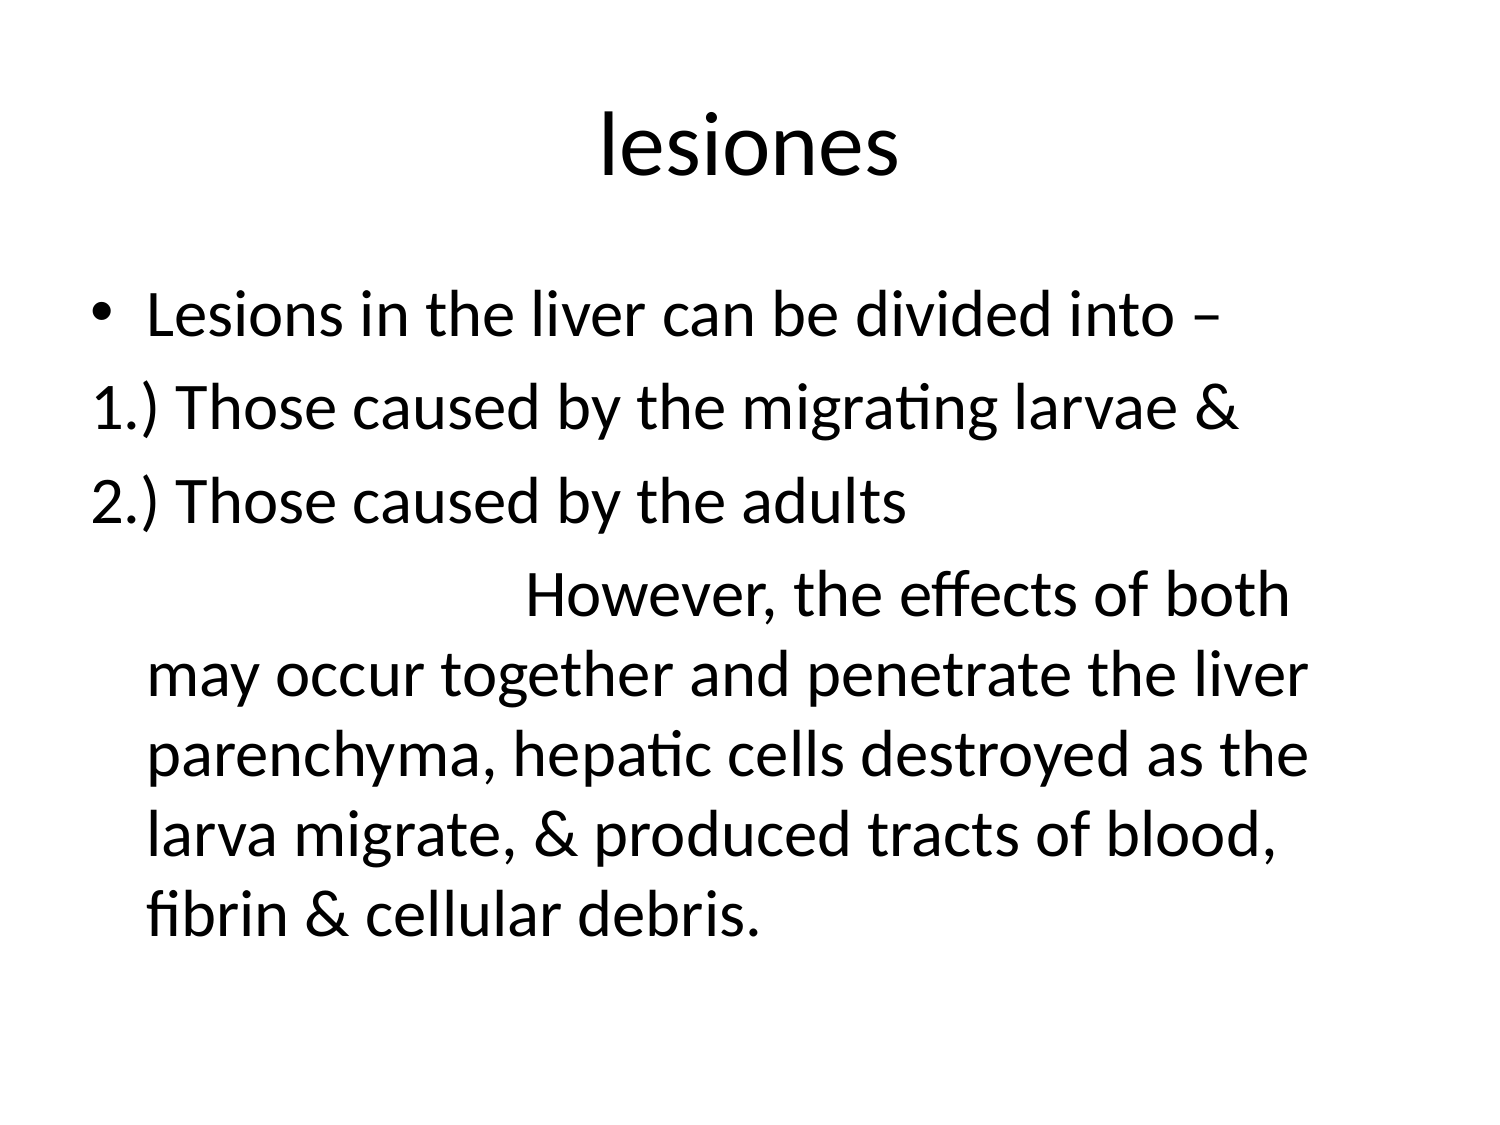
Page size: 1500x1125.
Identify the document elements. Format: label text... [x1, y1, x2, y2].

title lesiones [75, 45, 1425, 233]
list Lesions in the liver can be divided into – 1.) Those caused by the migrating larvae & 2.) Those caused by the adults However, the effects of both may occur together and penetrate the liver parenchyma, hepatic cells destroyed as the larva migrate, & produced tracts of blood, fibrin & cellular debris. [75, 262, 1425, 1005]
